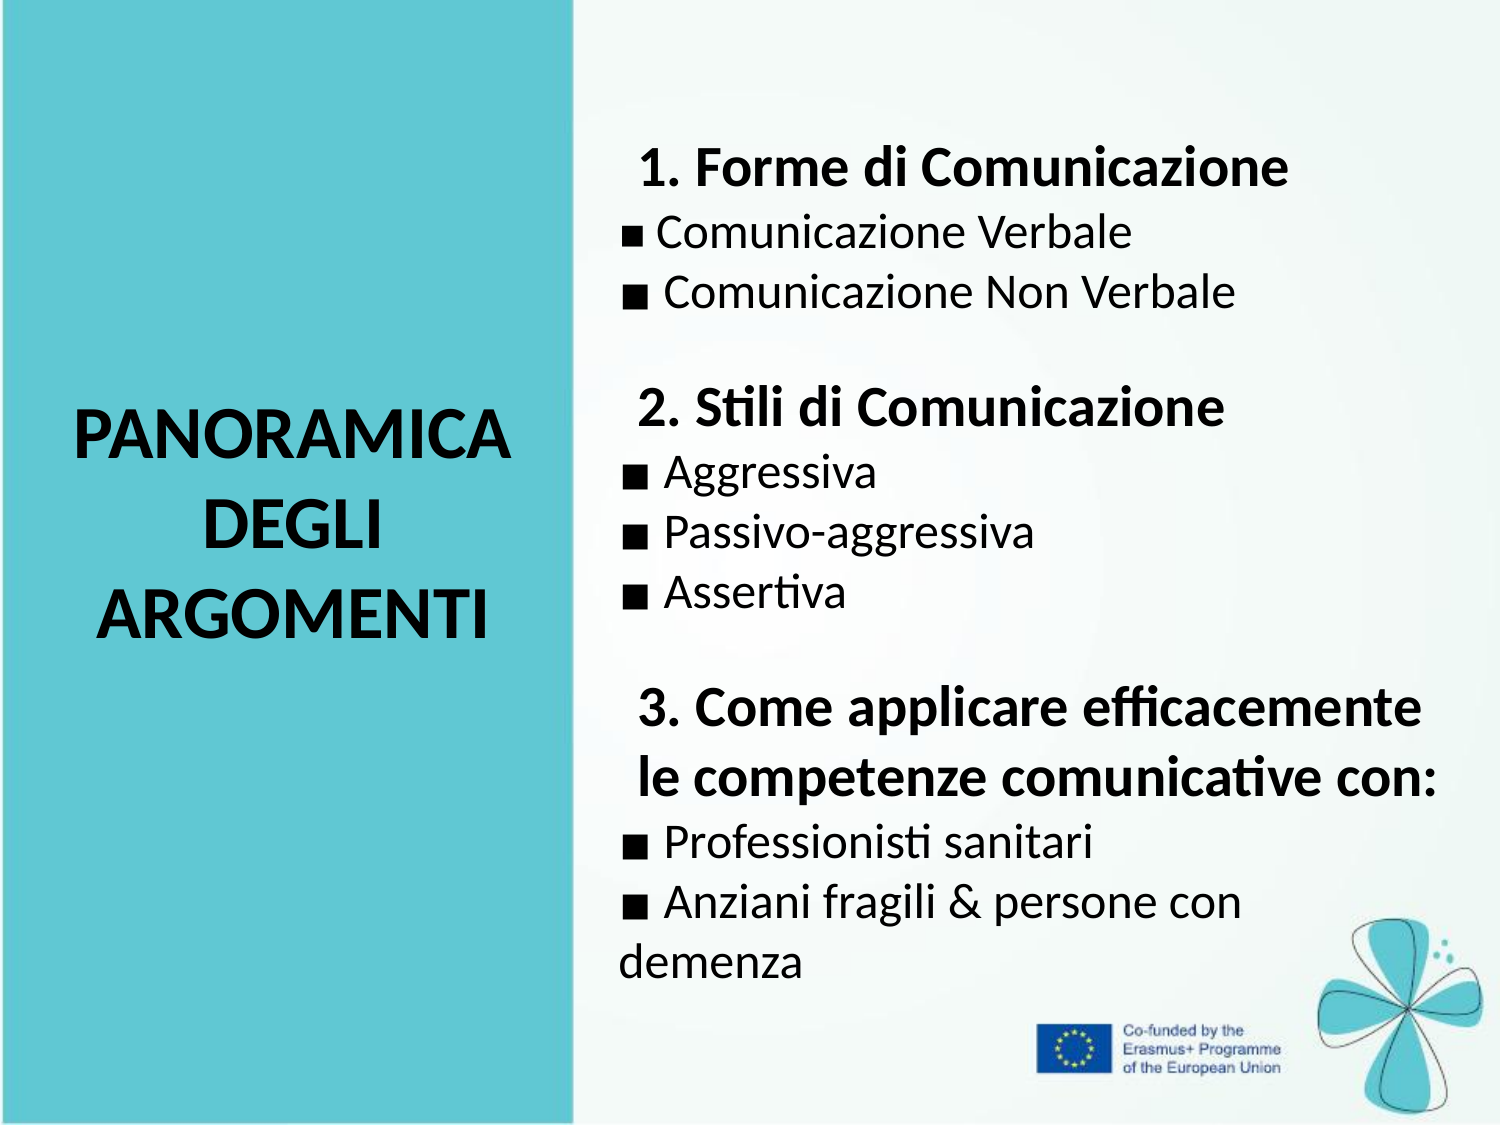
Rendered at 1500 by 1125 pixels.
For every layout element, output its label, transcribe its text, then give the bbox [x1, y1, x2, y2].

picture [0, 0, 1500, 1125]
text_box 1. Forme di Comunicazione Comunicazione Verbale Comunicazione Non Verbale 2. Stili di Comunicazione Aggressiva Passivo-aggressiva Assertiva 3. Come applicare efficacemente le competenze comunicative con: Professionisti sanitari Anziani fragili & persone con demenza [603, 120, 1486, 996]
text_box Panoramica degli argomenti [0, 376, 603, 662]
